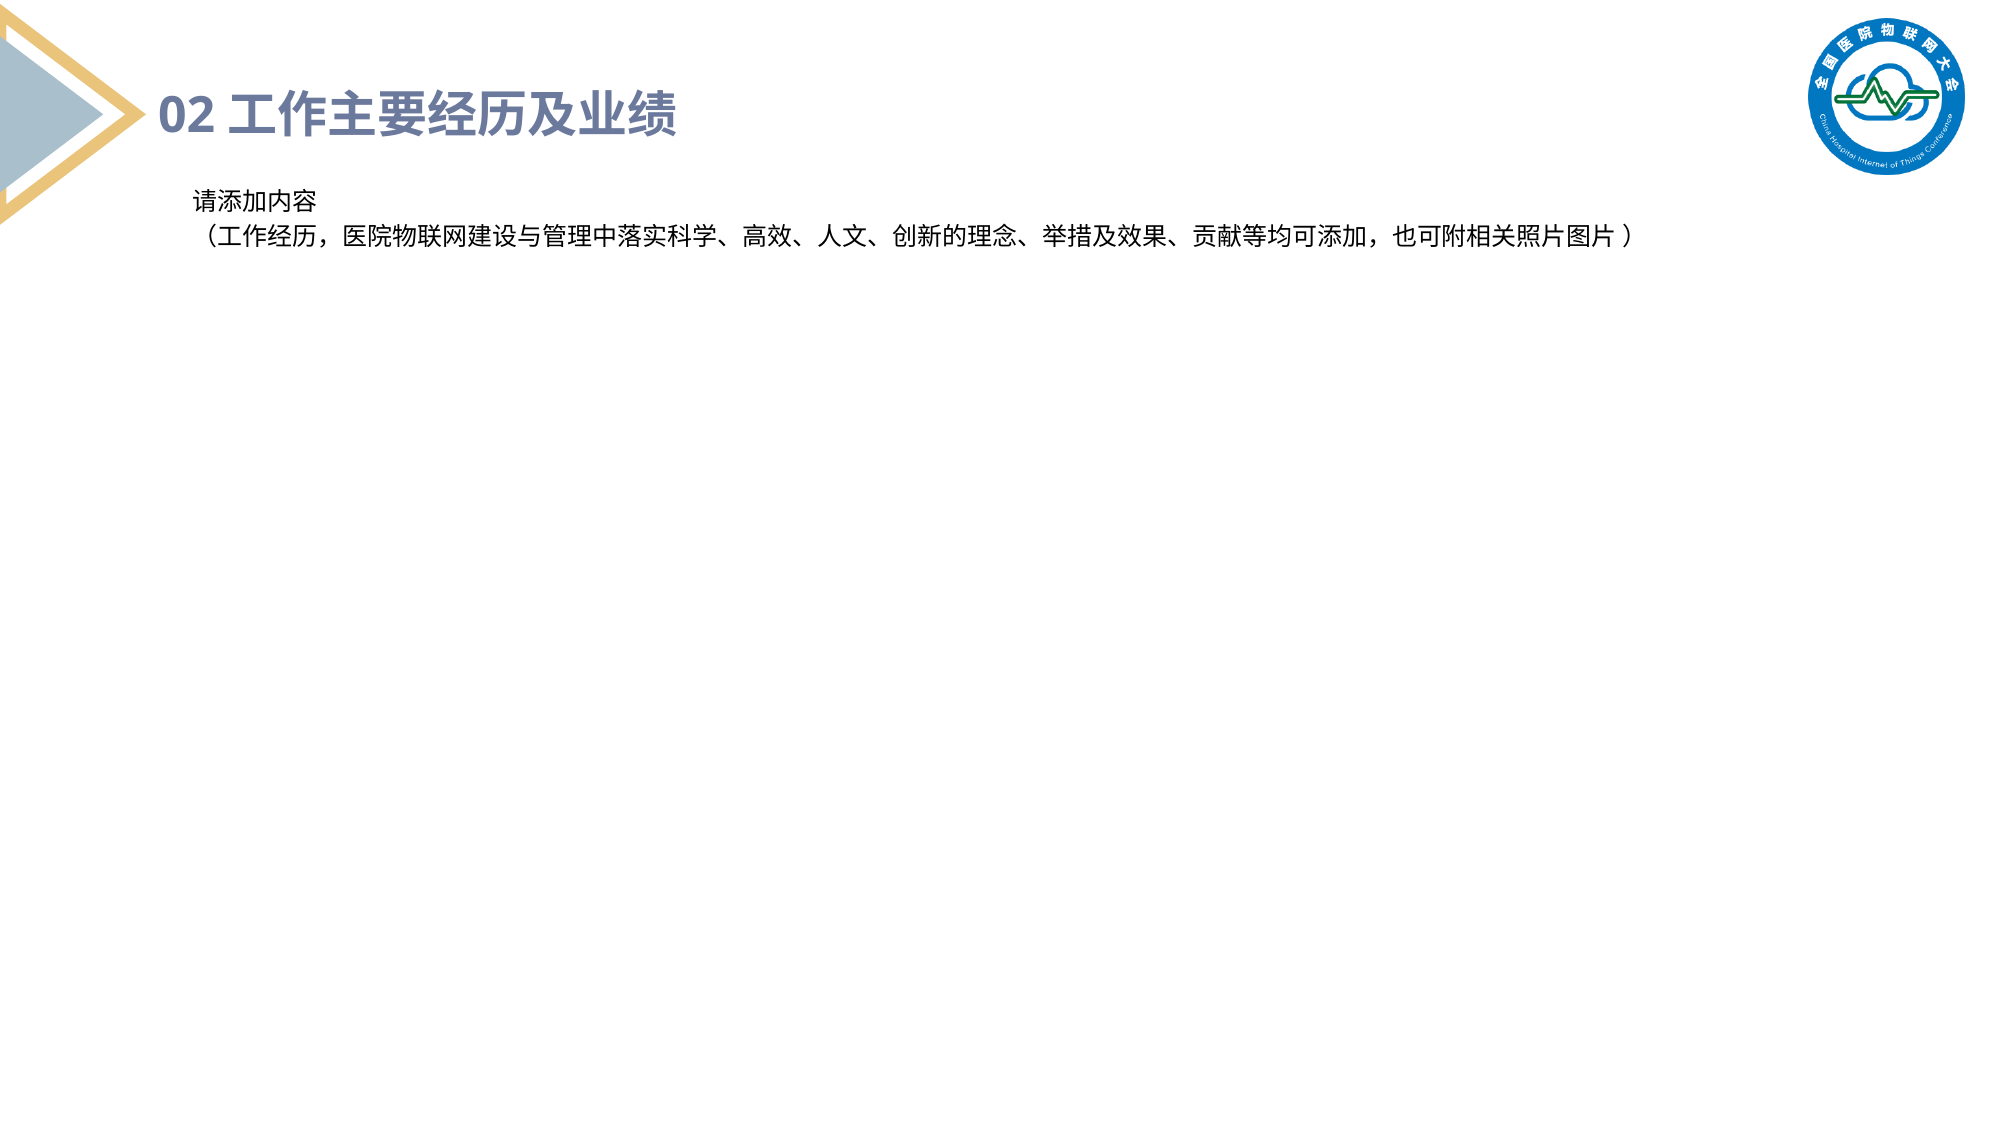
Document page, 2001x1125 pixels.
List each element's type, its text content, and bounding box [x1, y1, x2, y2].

text_box 02工作主要经历及业绩 [143, 75, 710, 150]
text_box 请添加内容 （工作经历，医院物联网建设与管理中落实科学、高效、人文、创新的理念、举措及效果、贡献等均可添加，也可附相关照片图片 ） [178, 177, 1824, 968]
text_box [0, 34, 105, 194]
picture [1808, 18, 1965, 175]
text_box [0, 10, 138, 219]
